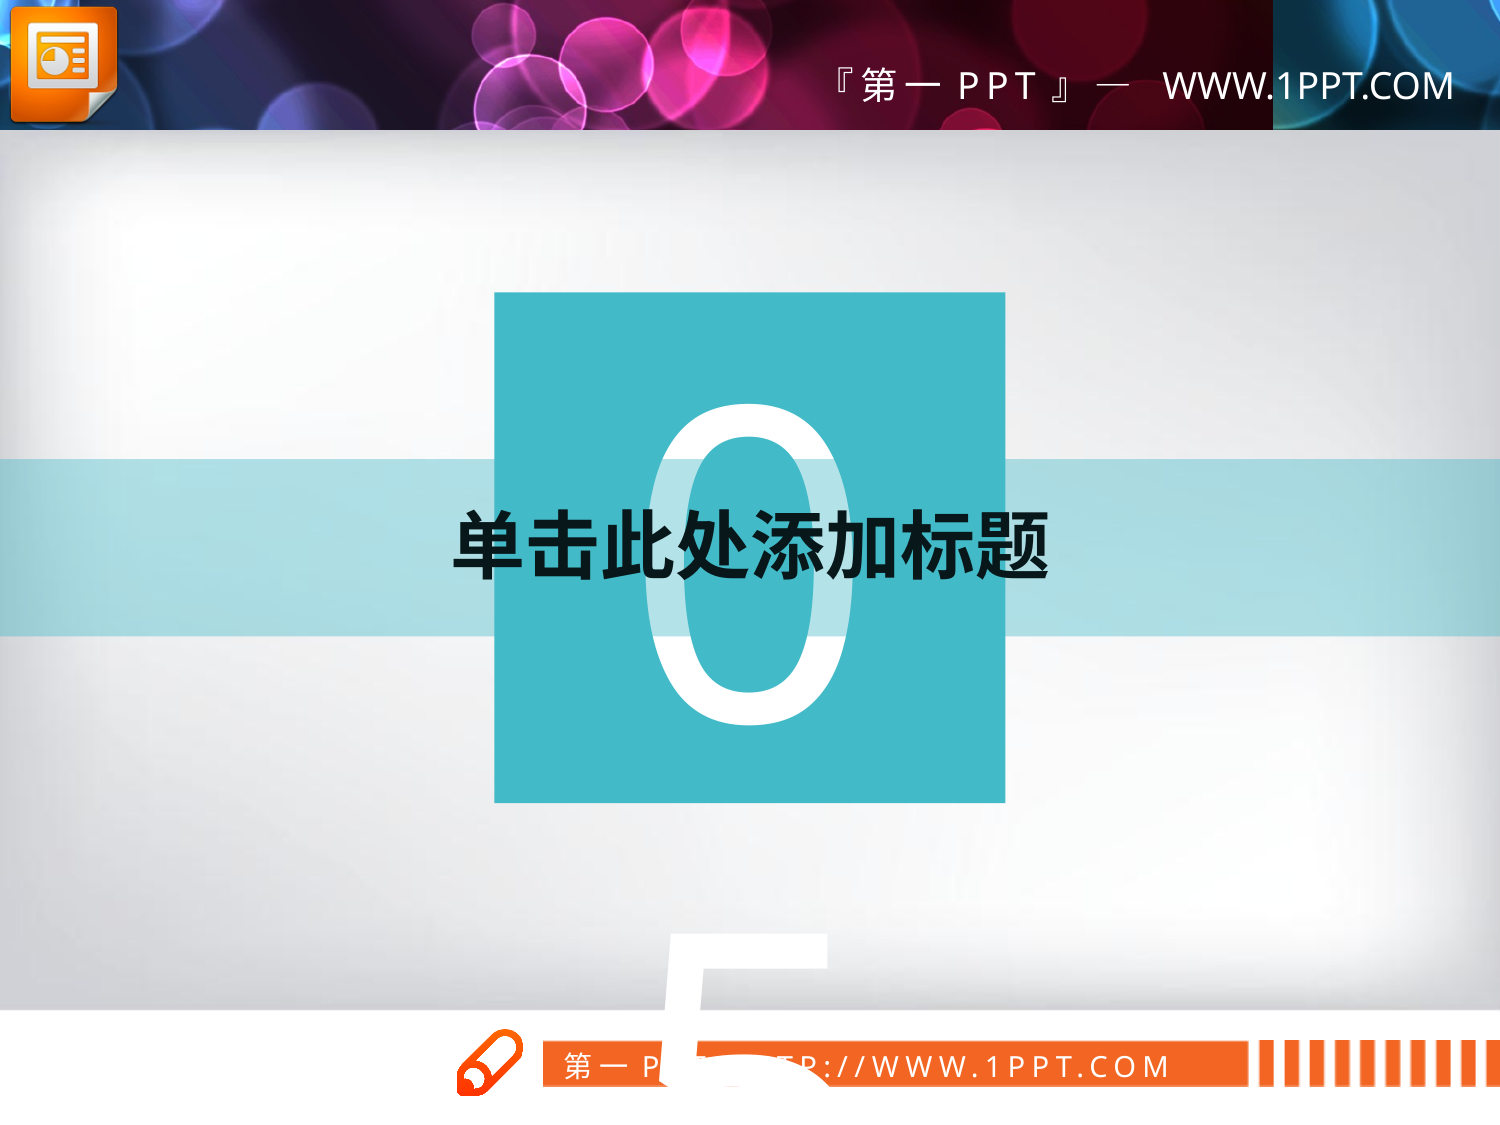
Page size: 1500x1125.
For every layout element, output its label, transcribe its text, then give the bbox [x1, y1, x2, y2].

picture [1006, 1040, 1500, 1087]
picture [0, 637, 494, 1012]
text_box 05 [494, 637, 1006, 1125]
text_box [0, 459, 1500, 637]
text_box 05 [494, 277, 1006, 459]
picture [1006, 637, 1500, 1012]
picture [0, 0, 1500, 459]
text_box 单击此处添加标题 [316, 501, 1184, 597]
